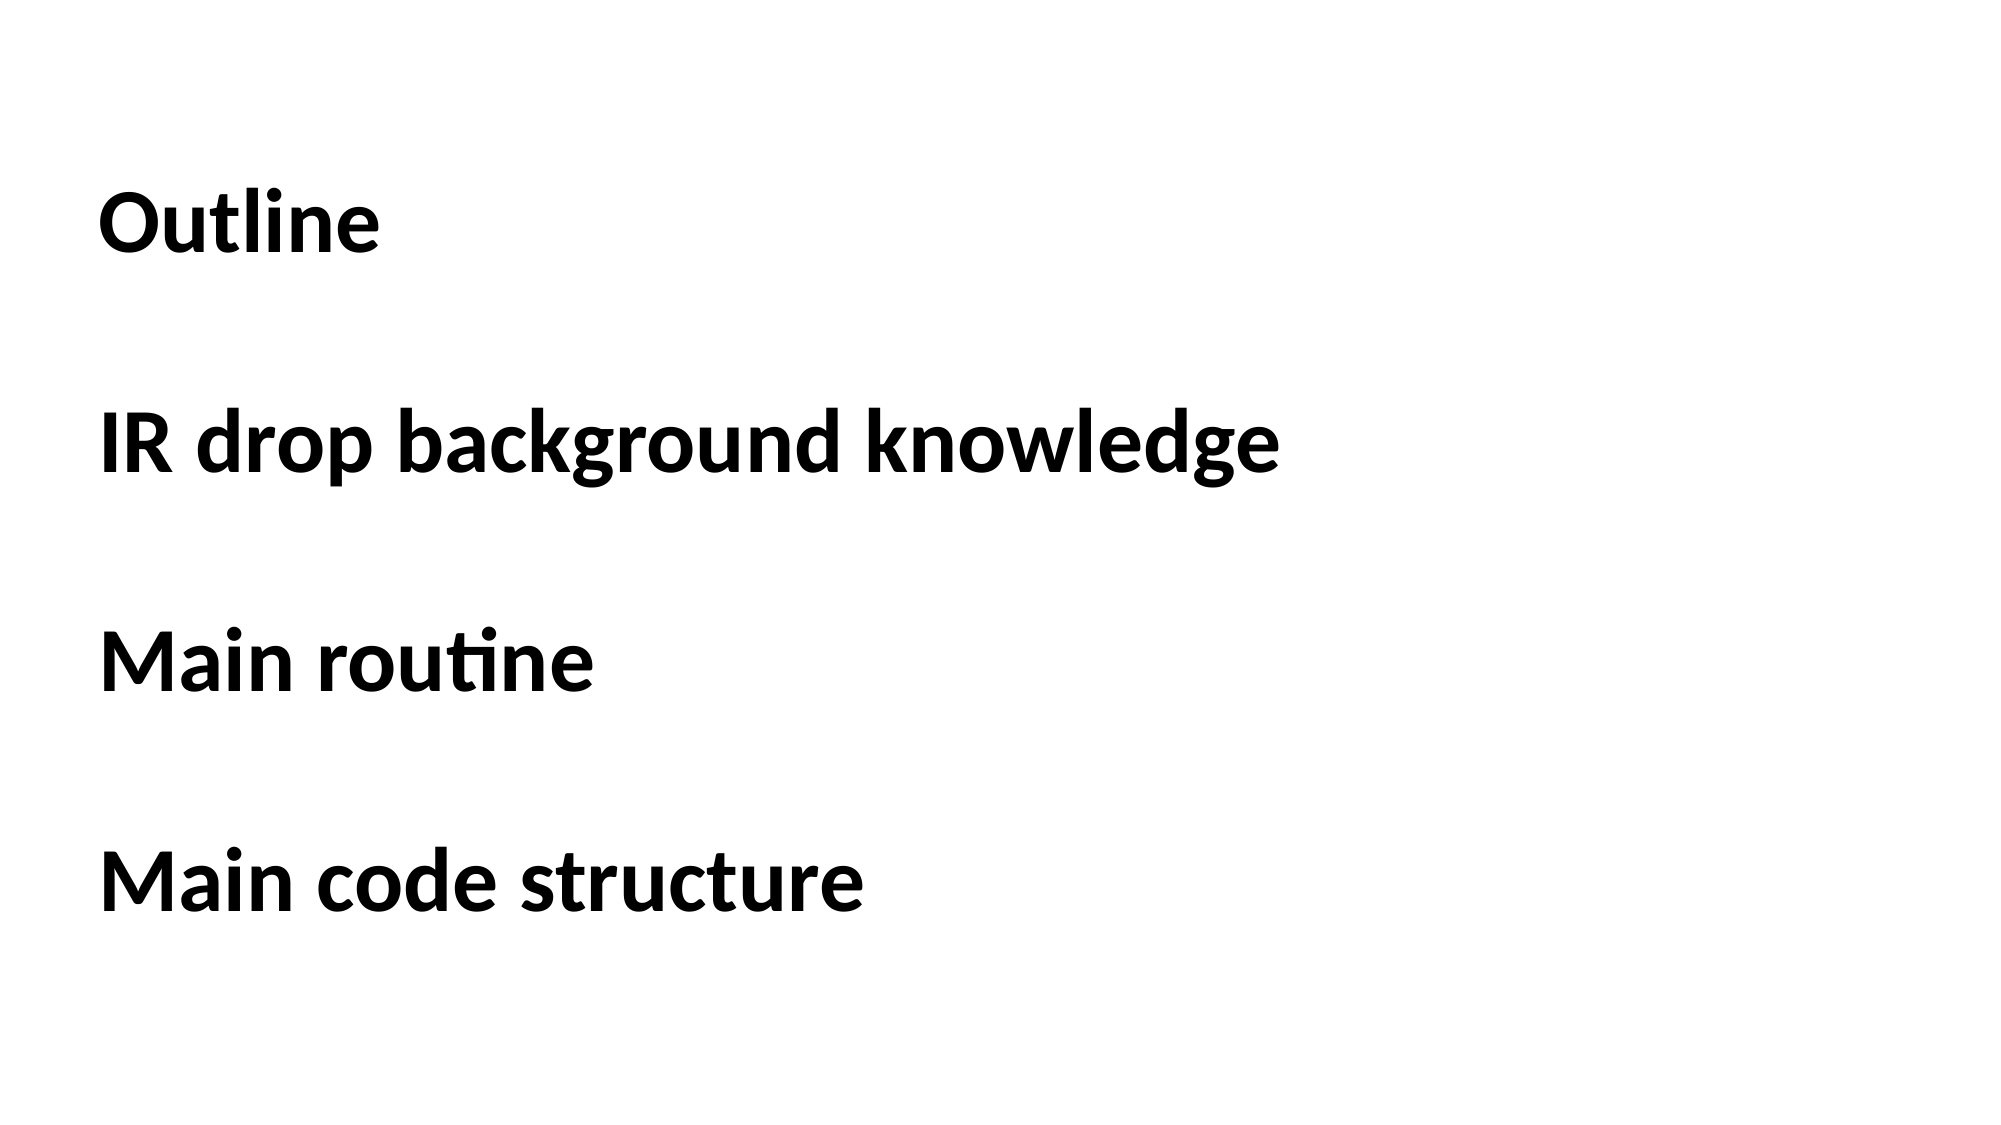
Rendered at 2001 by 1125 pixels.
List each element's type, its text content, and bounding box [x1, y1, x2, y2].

text_box Outline IR drop background knowledge Main routine Main code structure [83, 153, 1298, 938]
